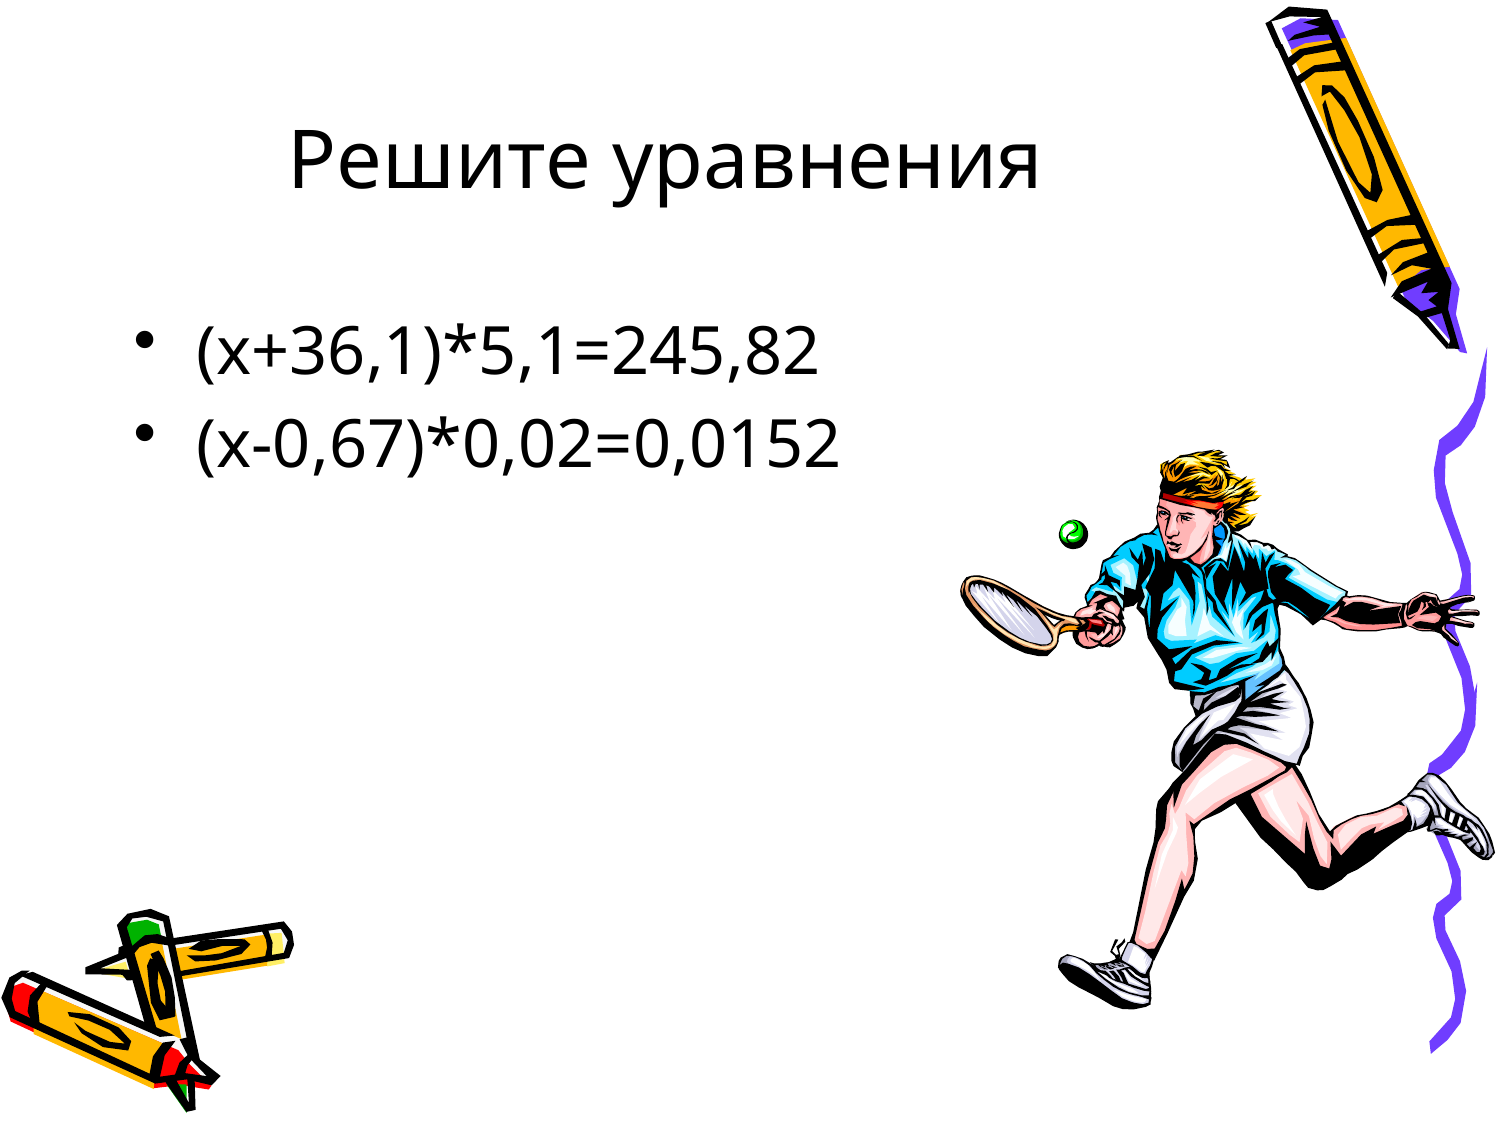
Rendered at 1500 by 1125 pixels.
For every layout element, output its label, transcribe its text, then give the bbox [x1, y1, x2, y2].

list (х+36,1)*5,1=245,82 (х-0,67)*0,02=0,0152 [112, 299, 1375, 900]
title Решите уравнения [112, 24, 1240, 288]
picture [959, 445, 1500, 1015]
